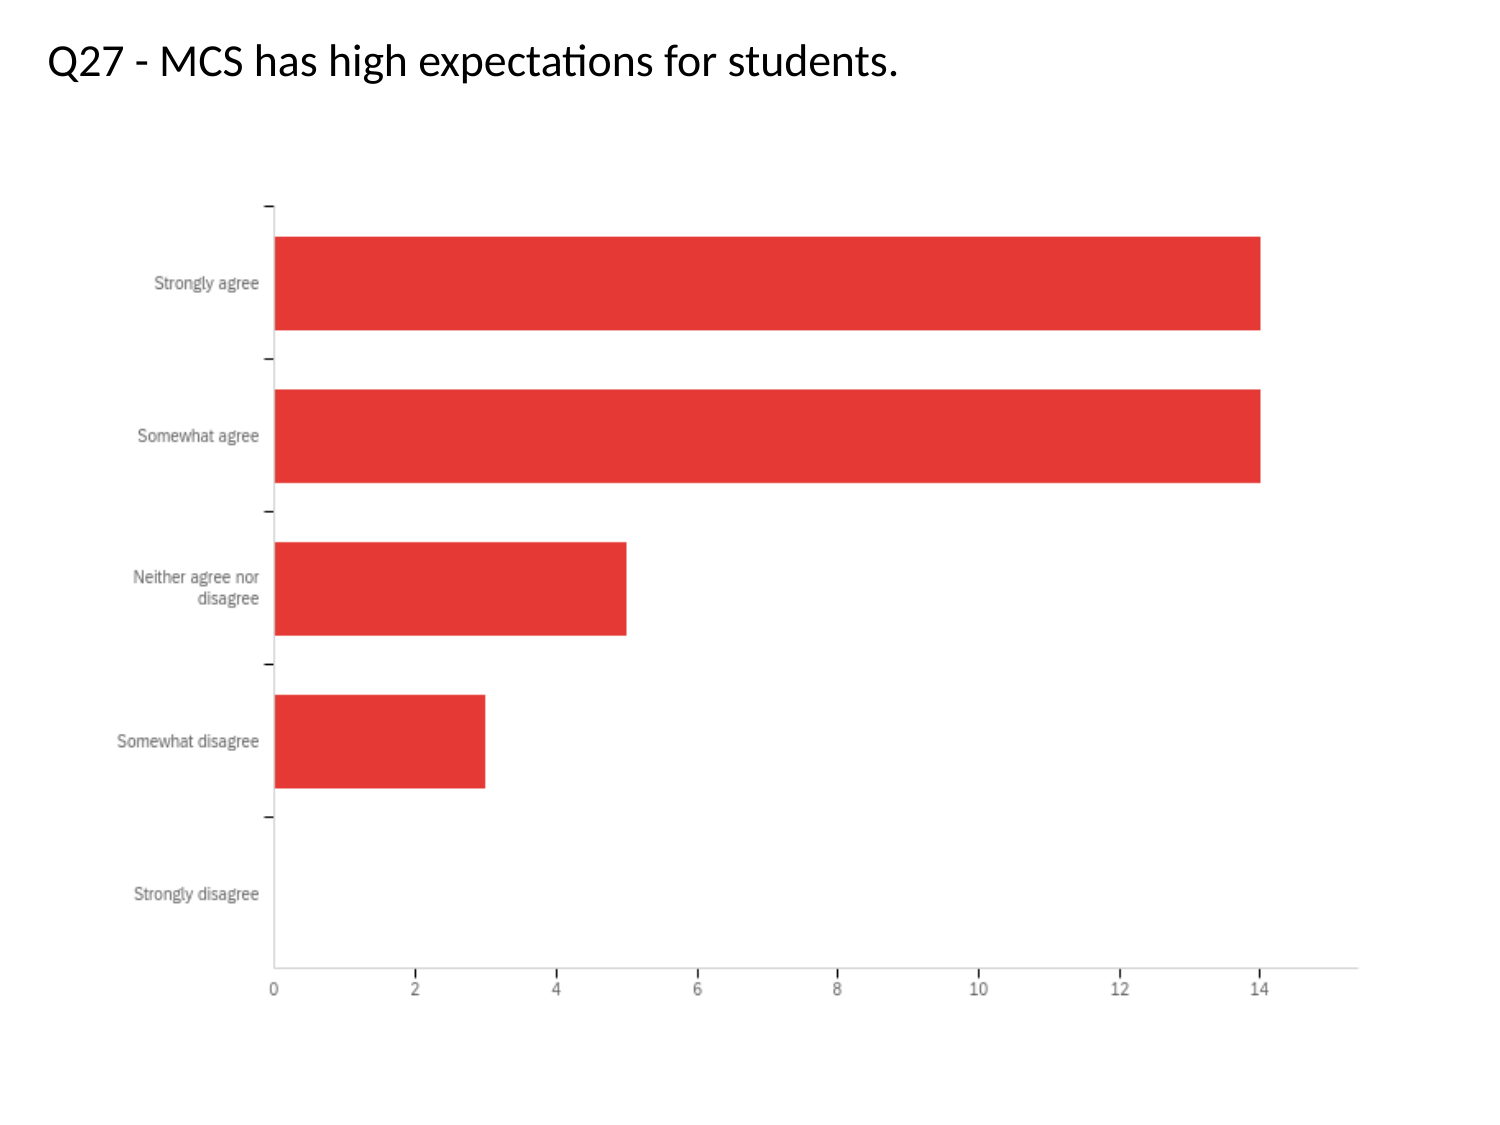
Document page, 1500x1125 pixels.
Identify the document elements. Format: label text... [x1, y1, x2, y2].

picture [93, 196, 1407, 1018]
text_box Q27 - MCS has high expectations for students. [32, 22, 1383, 84]
